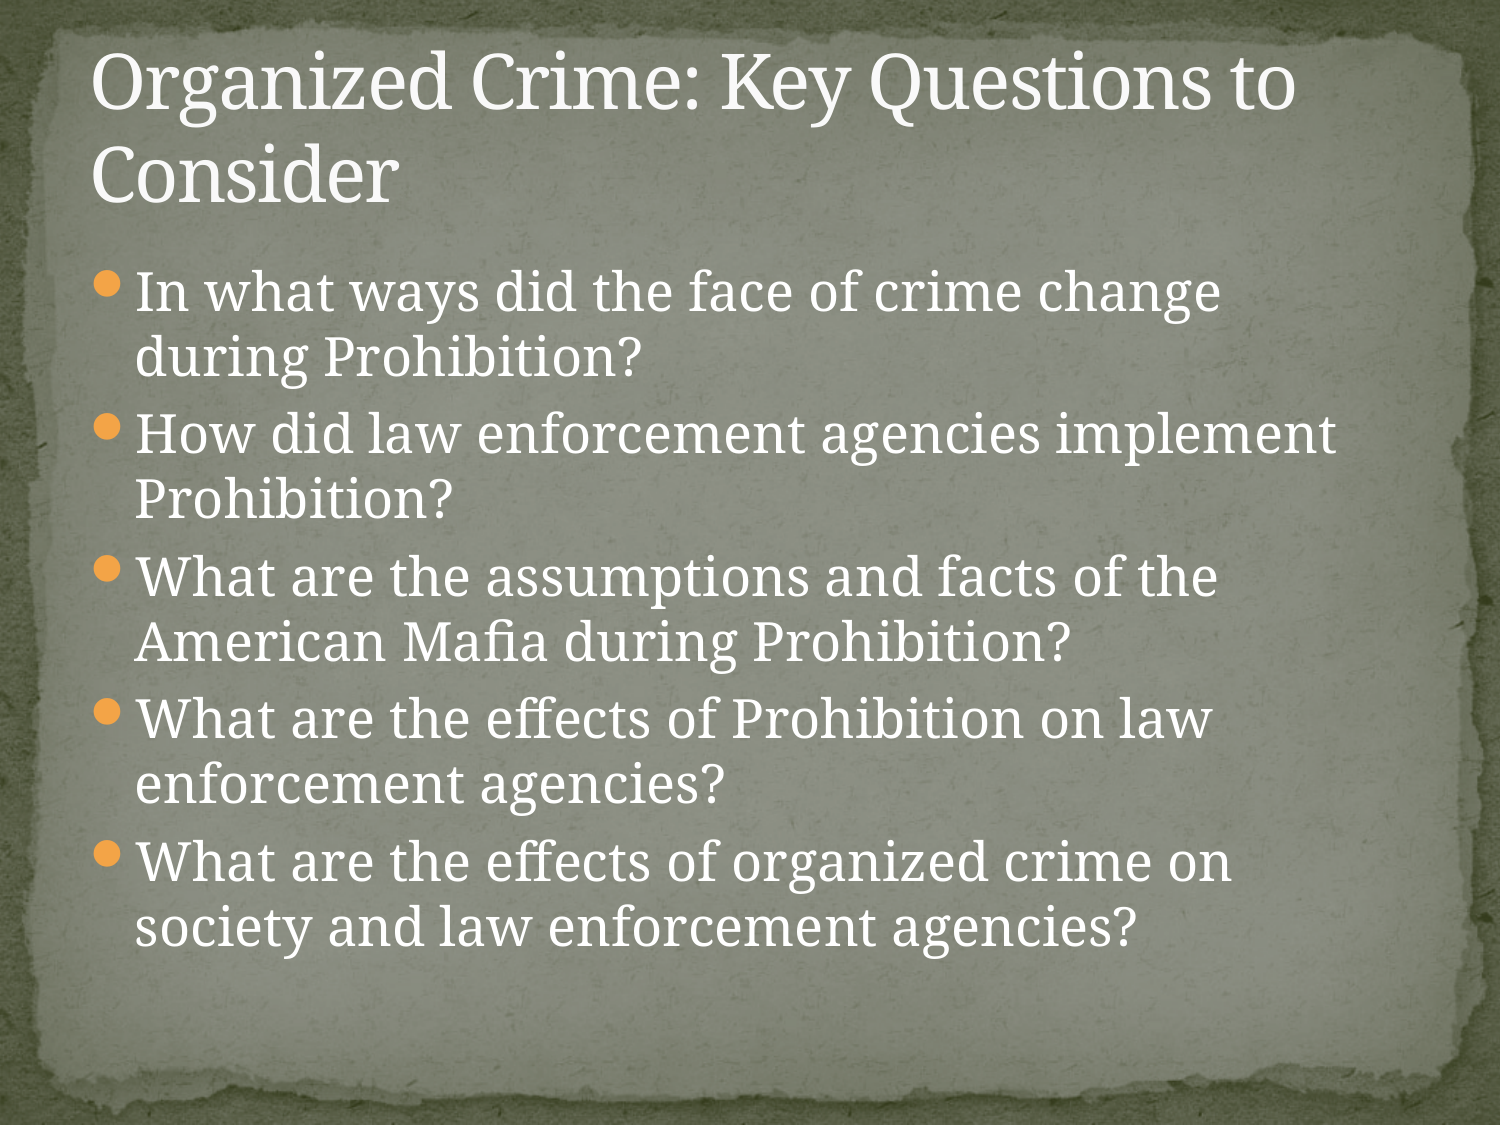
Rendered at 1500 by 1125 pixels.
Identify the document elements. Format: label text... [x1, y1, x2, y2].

list In what ways did the face of crime change during Prohibition? How did law enforcement agencies implement Prohibition? What are the assumptions and facts of the American Mafia during Prohibition? What are the effects of Prohibition on law enforcement agencies? What are the effects of organized crime on society and law enforcement agencies? [75, 249, 1425, 1000]
title Organized Crime: Key Questions to Consider [74, 24, 1425, 225]
